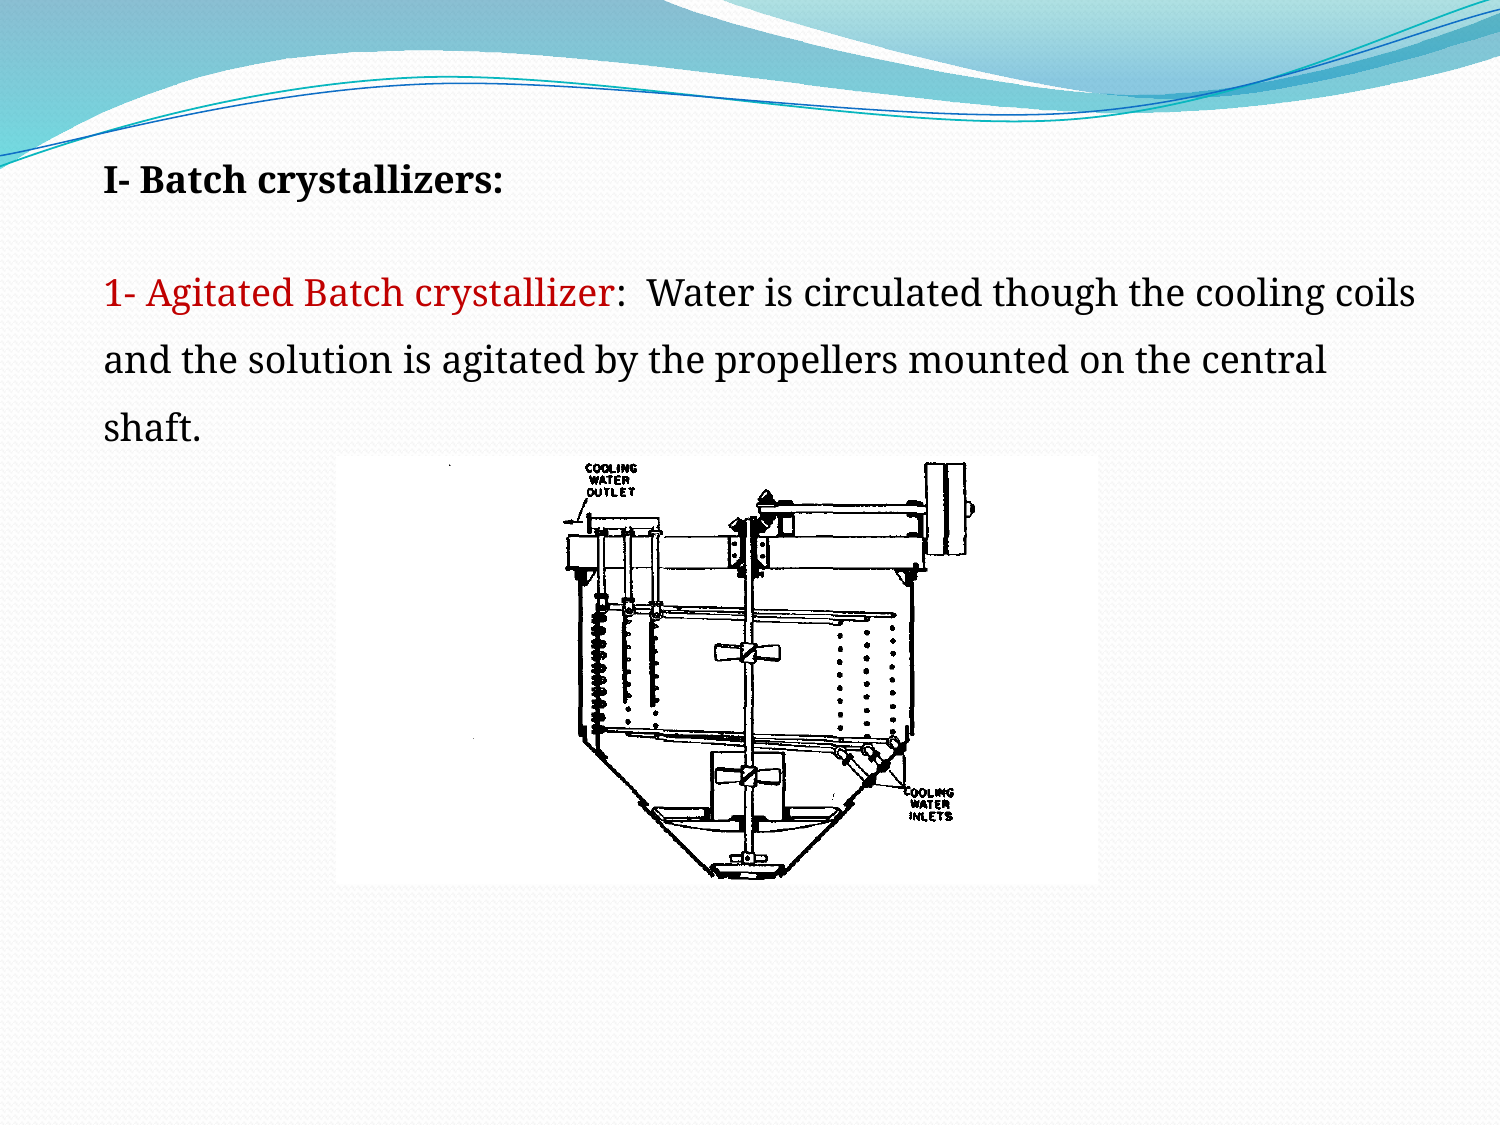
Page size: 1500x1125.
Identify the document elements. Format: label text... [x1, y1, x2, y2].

picture [336, 455, 1098, 884]
text_box I- Batch crystallizers: 1- Agitated Batch crystallizer: Water is circulated though the cooling coils and the solution is agitated by the propellers mounted on the central shaft. [88, 149, 1436, 547]
